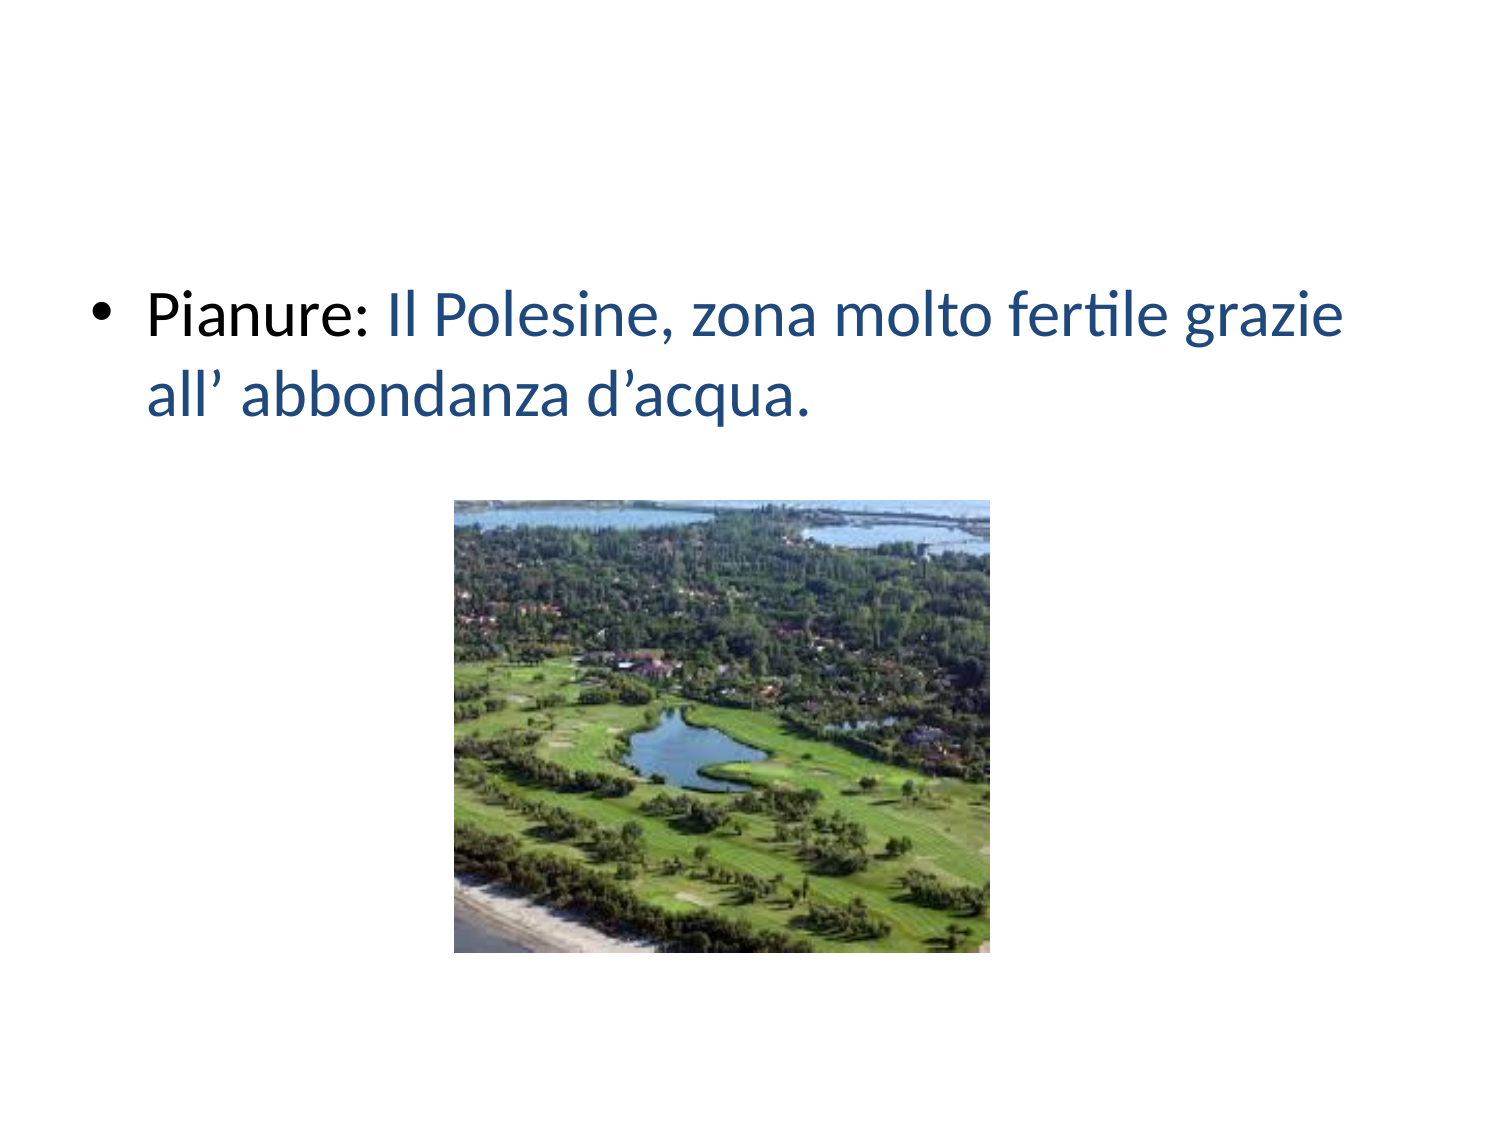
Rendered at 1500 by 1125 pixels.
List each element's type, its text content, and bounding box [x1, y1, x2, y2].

list Pianure: Il Polesine, zona molto fertile grazie all’ abbondanza d’acqua. [75, 262, 1425, 1005]
picture [454, 500, 990, 953]
